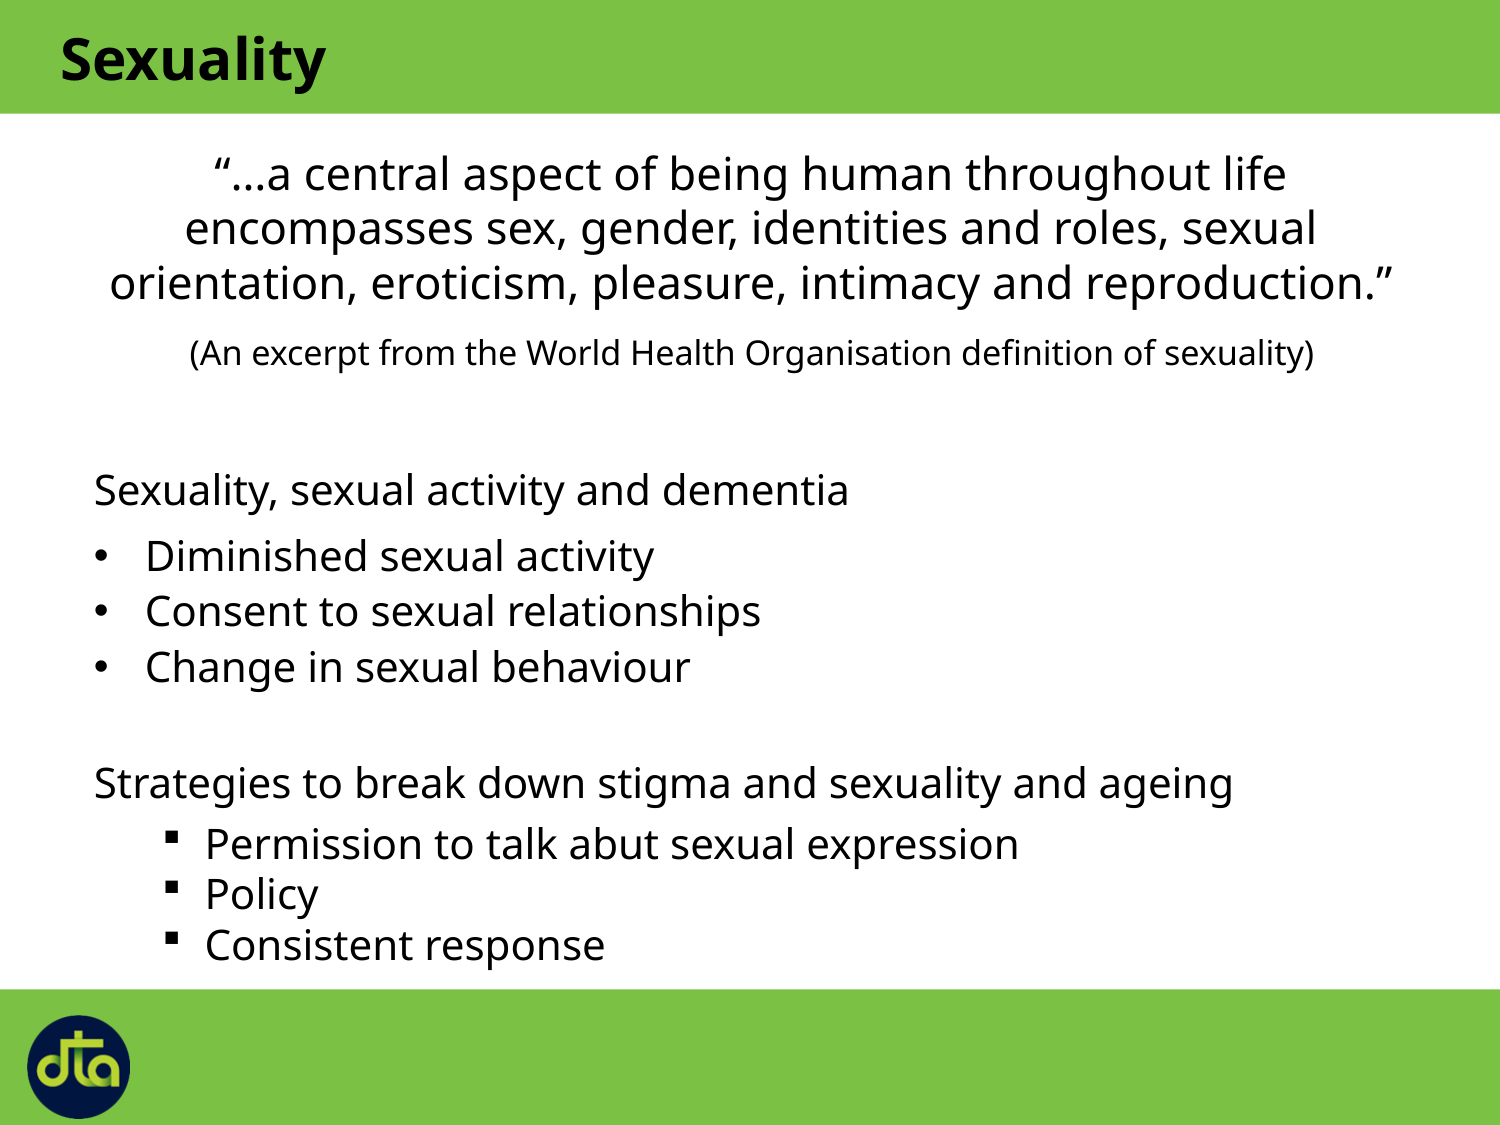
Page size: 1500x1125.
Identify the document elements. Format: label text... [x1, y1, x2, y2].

text_box Sexuality, sexual activity and dementia Diminished sexual activity Consent to sexual relationships Change in sexual behaviour Strategies to break down stigma and sexuality and ageing Permission to talk abut sexual expression Policy Consistent response [78, 456, 1459, 982]
picture [27, 1015, 131, 1120]
text_box “…a central aspect of being human throughout life encompasses sex, gender, identities and roles, sexual orientation, eroticism, pleasure, intimacy and reproduction.” (An excerpt from the World Health Organisation definition of sexuality) [76, 137, 1427, 409]
text_box Sexuality [5, 3, 398, 111]
